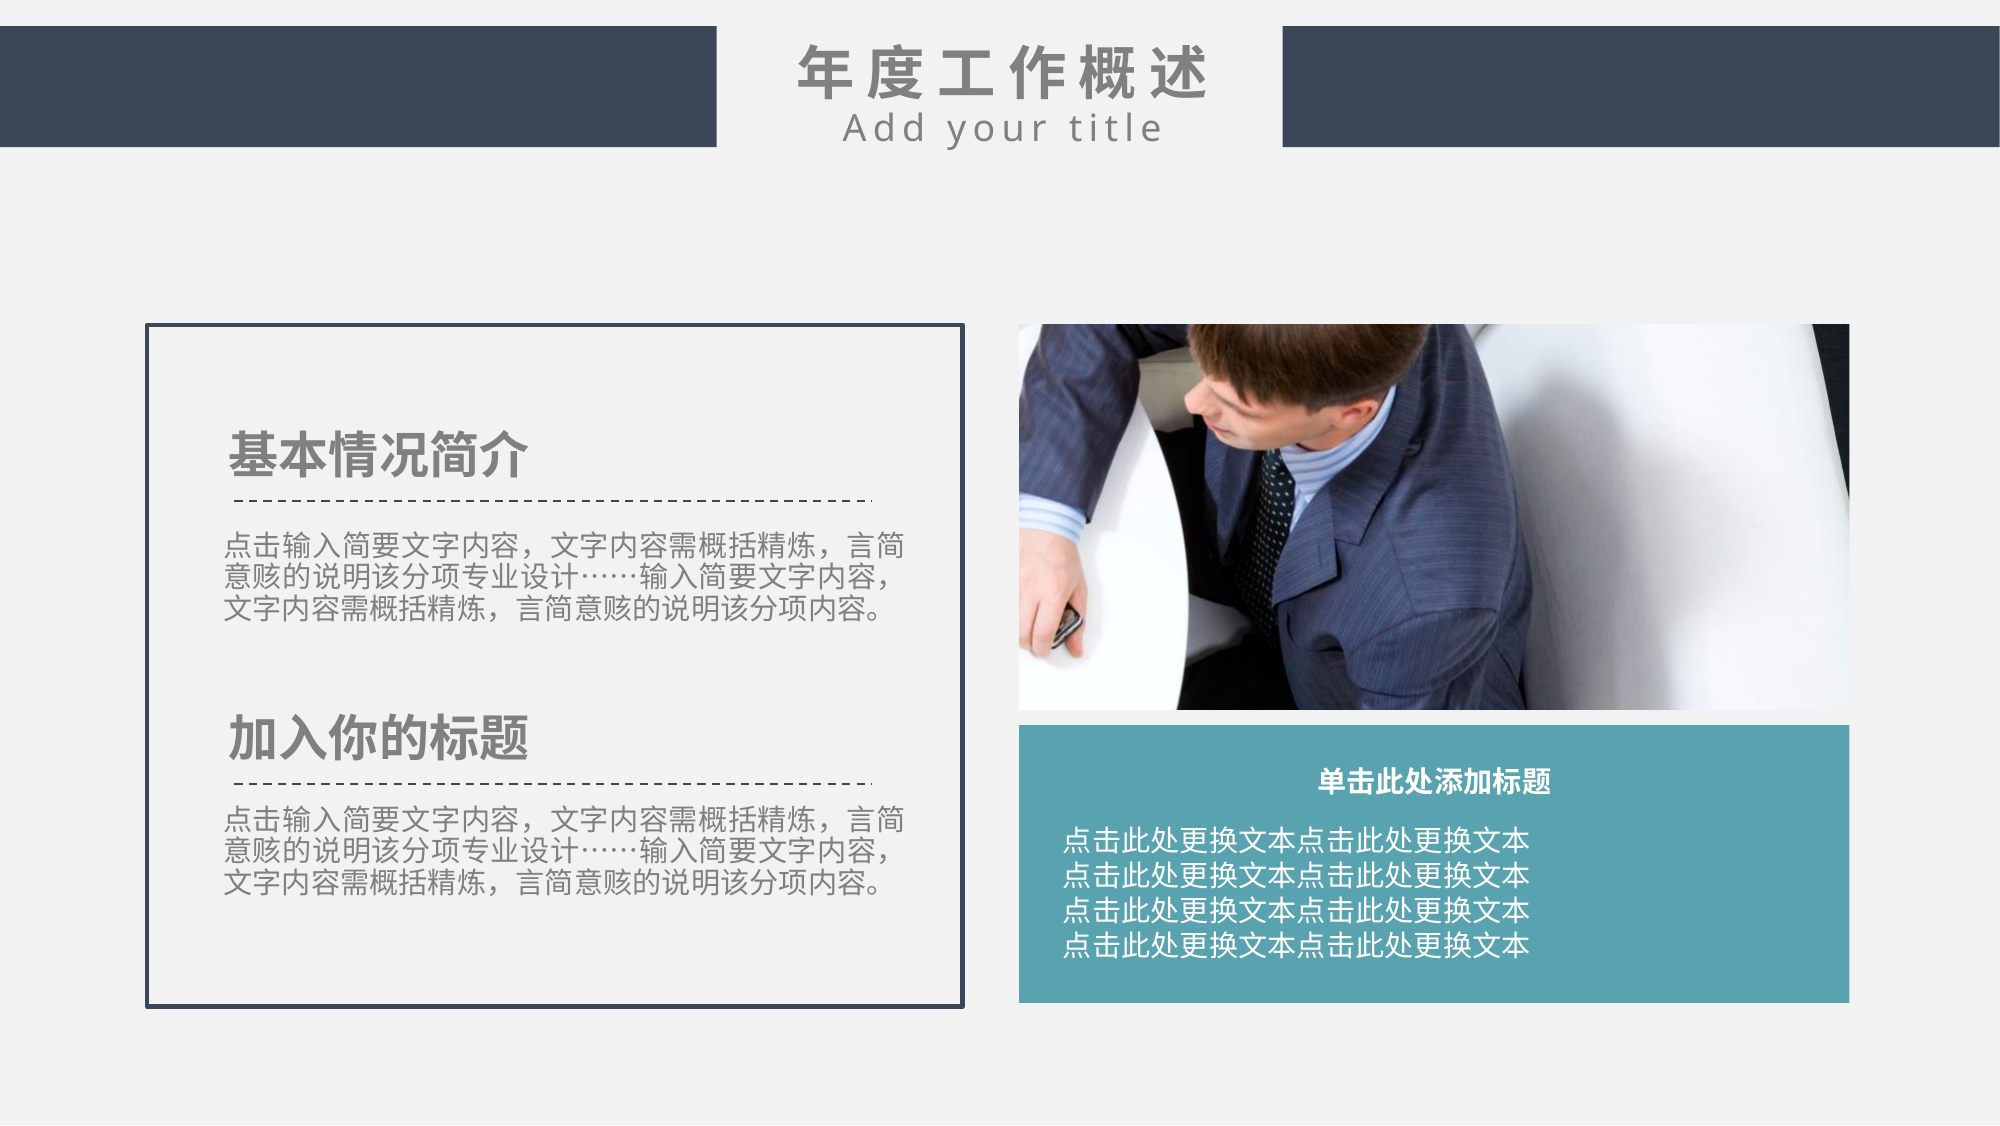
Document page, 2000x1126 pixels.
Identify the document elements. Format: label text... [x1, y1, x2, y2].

text_box 加入你的标题 [228, 706, 828, 768]
text_box 点击输入简要文字内容，文字内容需概括精炼，言简意赅的说明该分项专业设计……输入简要文字内容，文字内容需概括精炼，言简意赅的说明该分项内容。 [223, 531, 907, 626]
text_box 基本情况简介 [228, 423, 828, 484]
text_box [145, 323, 965, 1009]
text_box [0, 25, 2000, 158]
text_box 点击输入简要文字内容，文字内容需概括精炼，言简意赅的说明该分项专业设计……输入简要文字内容，文字内容需概括精炼，言简意赅的说明该分项内容。 [223, 805, 907, 899]
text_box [1018, 324, 1850, 1007]
